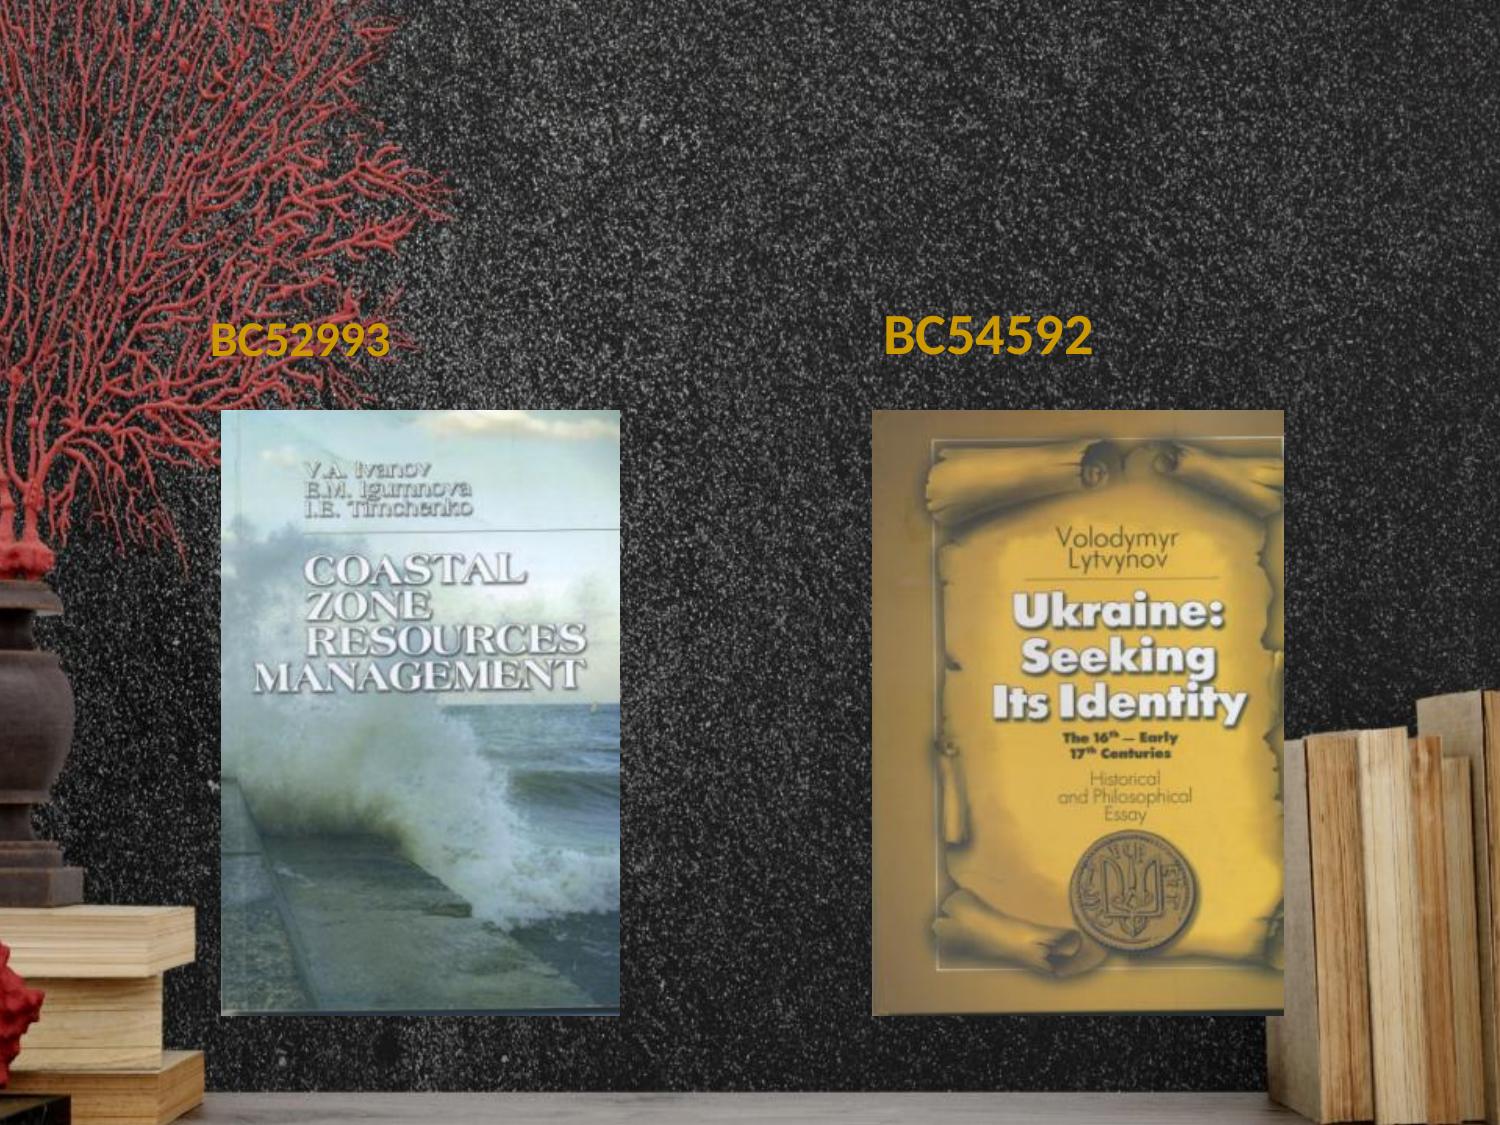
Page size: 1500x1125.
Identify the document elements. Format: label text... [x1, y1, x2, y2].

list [221, 410, 620, 1016]
picture [0, 0, 1500, 1125]
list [872, 410, 1284, 1016]
list ВС52993 [194, 251, 738, 375]
list ВС54592 [868, 251, 1425, 375]
